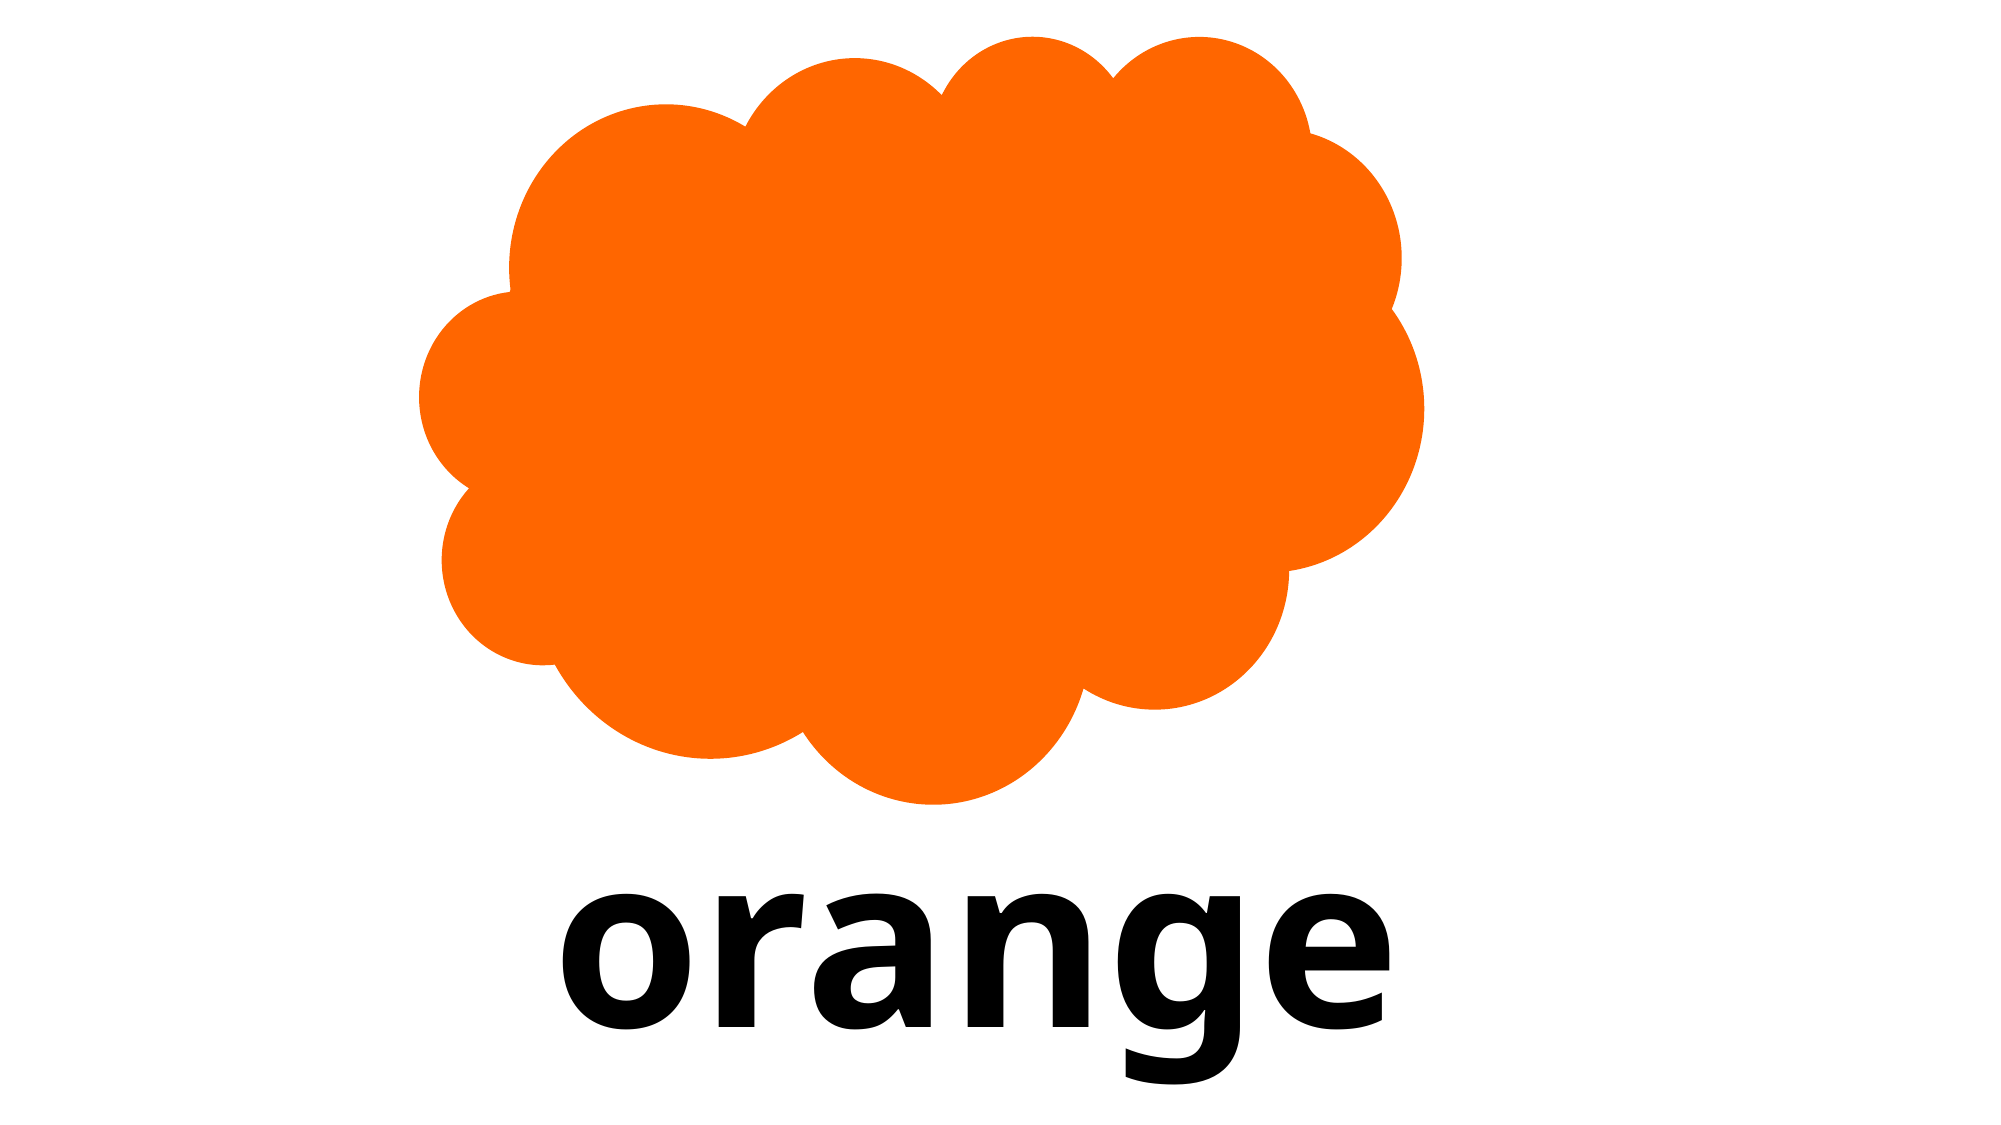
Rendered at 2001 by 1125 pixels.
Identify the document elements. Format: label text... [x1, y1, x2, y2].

text_box orange [537, 780, 1416, 1083]
text_box [418, 35, 1426, 780]
